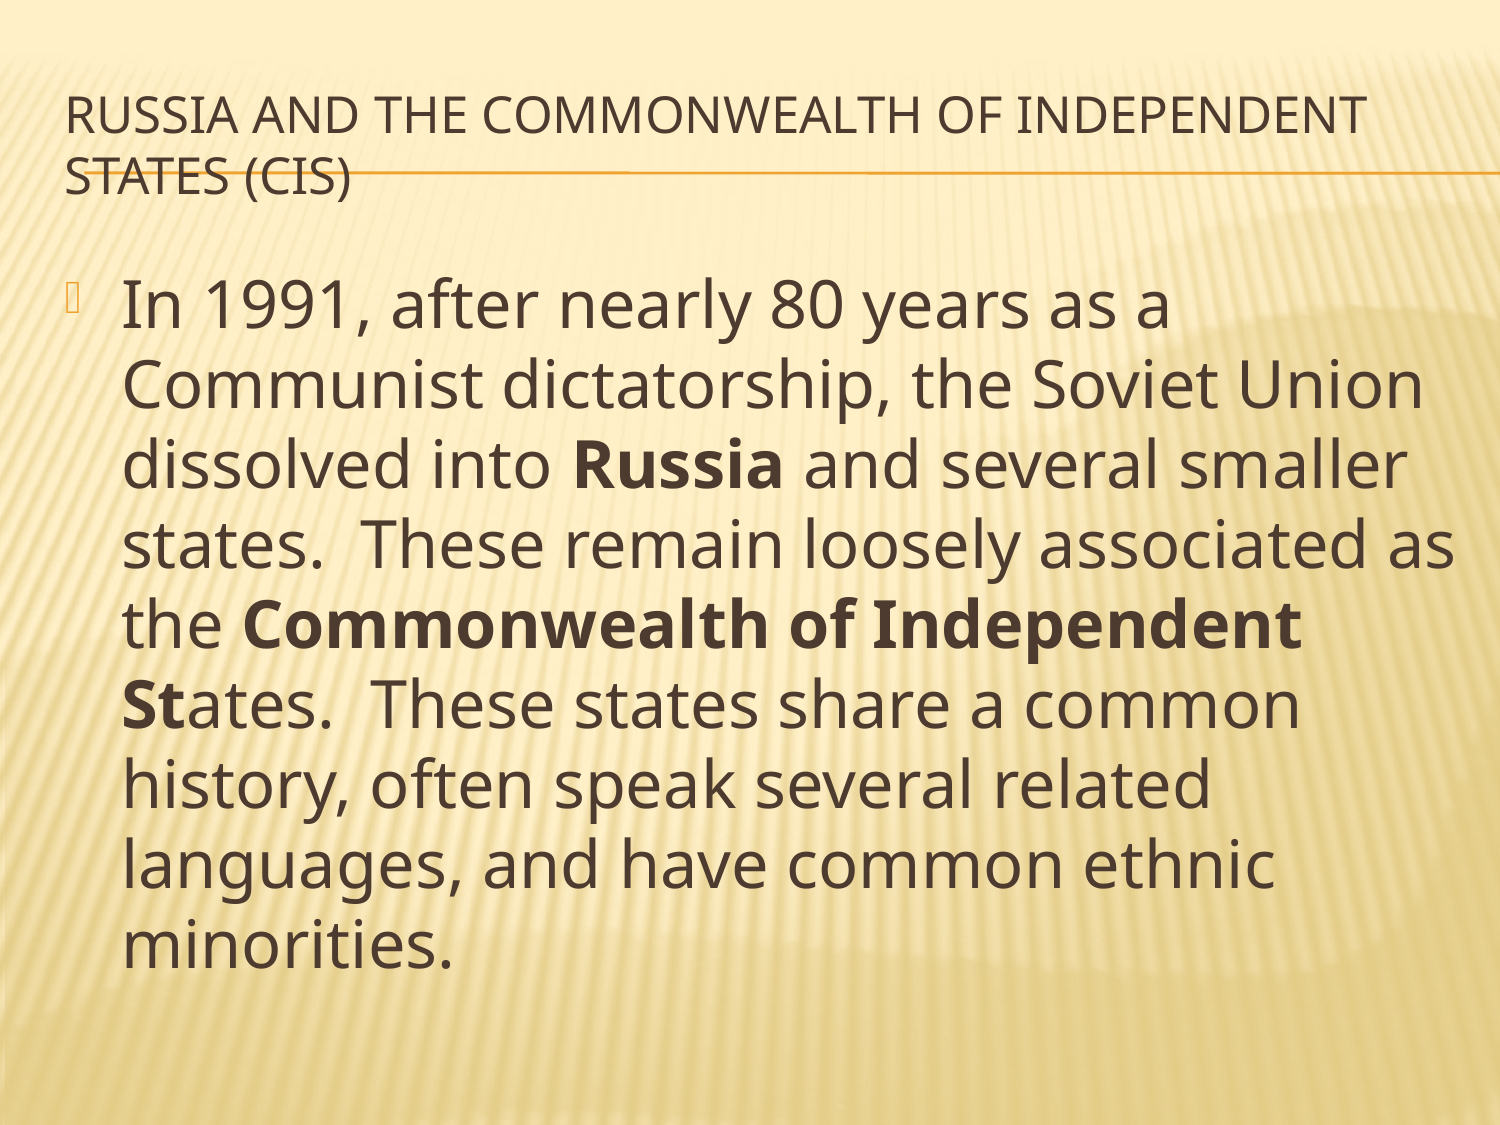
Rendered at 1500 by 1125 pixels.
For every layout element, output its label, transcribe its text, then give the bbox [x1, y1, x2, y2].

list In 1991, after nearly 80 years as a Communist dictatorship, the Soviet Union dissolved into Russia and several smaller states. These remain loosely associated as the Commonwealth of Independent States. These states share a common history, often speak several related languages, and have common ethnic minorities. [50, 254, 1475, 998]
title Russia and the Commonwealth of Independent States (CIS) [50, 75, 1475, 213]
